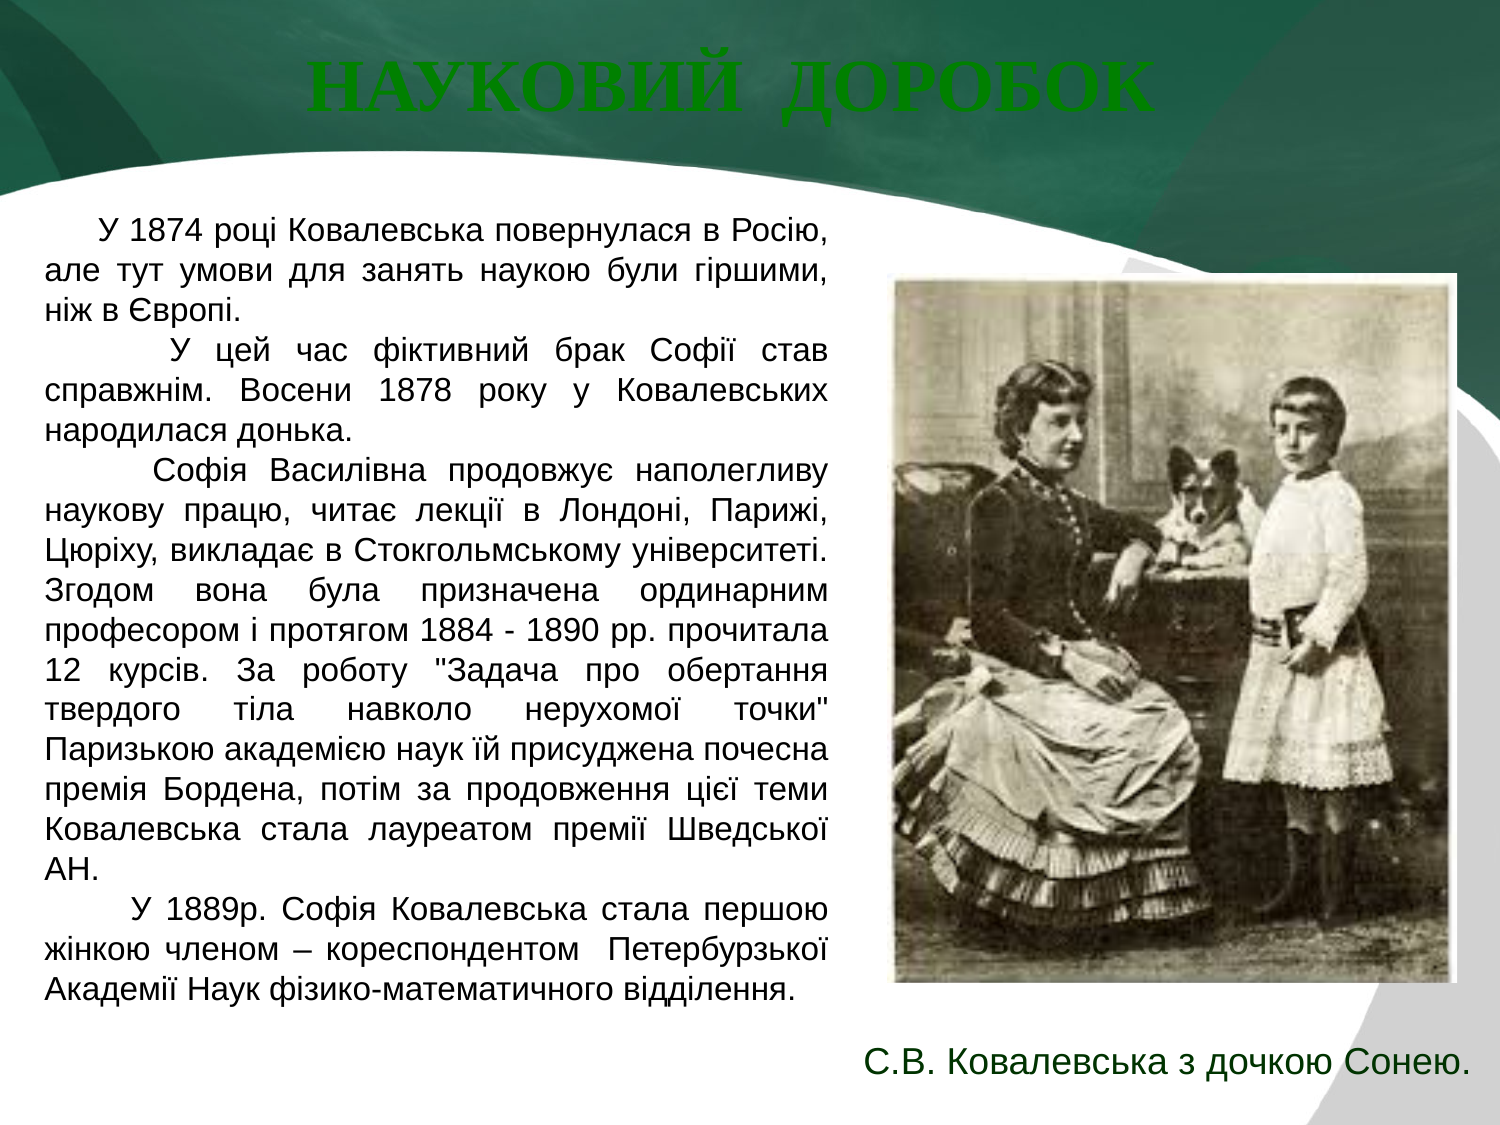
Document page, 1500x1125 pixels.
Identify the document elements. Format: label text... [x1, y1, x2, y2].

text_box У 1874 році Ковалевська повернулася в Росію, але тут умови для занять наукою були гіршими, ніж в Європі. У цей час фіктивний брак Софії став справжнім. Восени 1878 року у Ковалевських народилася донька. Софія Василівна продовжує наполегливу наукову працю, читає лекції в Лондоні, Парижі, Цюріху, викладає в Стокгольмському університеті. Згодом вона була призначена ординарним професором і протягом 1884 - 1890 рр. прочитала 12 курсів. За роботу "Задача про обертання твердого тіла навколо нерухомої точки" Паризькою академією наук їй присуджена почесна премія Бордена, потім за продовження цієї теми Ковалевська стала лауреатом премії Шведської АН. У 1889р. Софія Ковалевська стала першою жінкою членом – кореспондентом Петербурзької Академії Наук фізико-математичного відділення. [29, 201, 845, 1055]
text_box С.В. Ковалевська з дочкою Сонею. [820, 1029, 1498, 1089]
text_box [64, 572, 881, 627]
title НАУКОВИЙ ДОРОБОК [0, 0, 1500, 163]
picture [0, 163, 1500, 1125]
